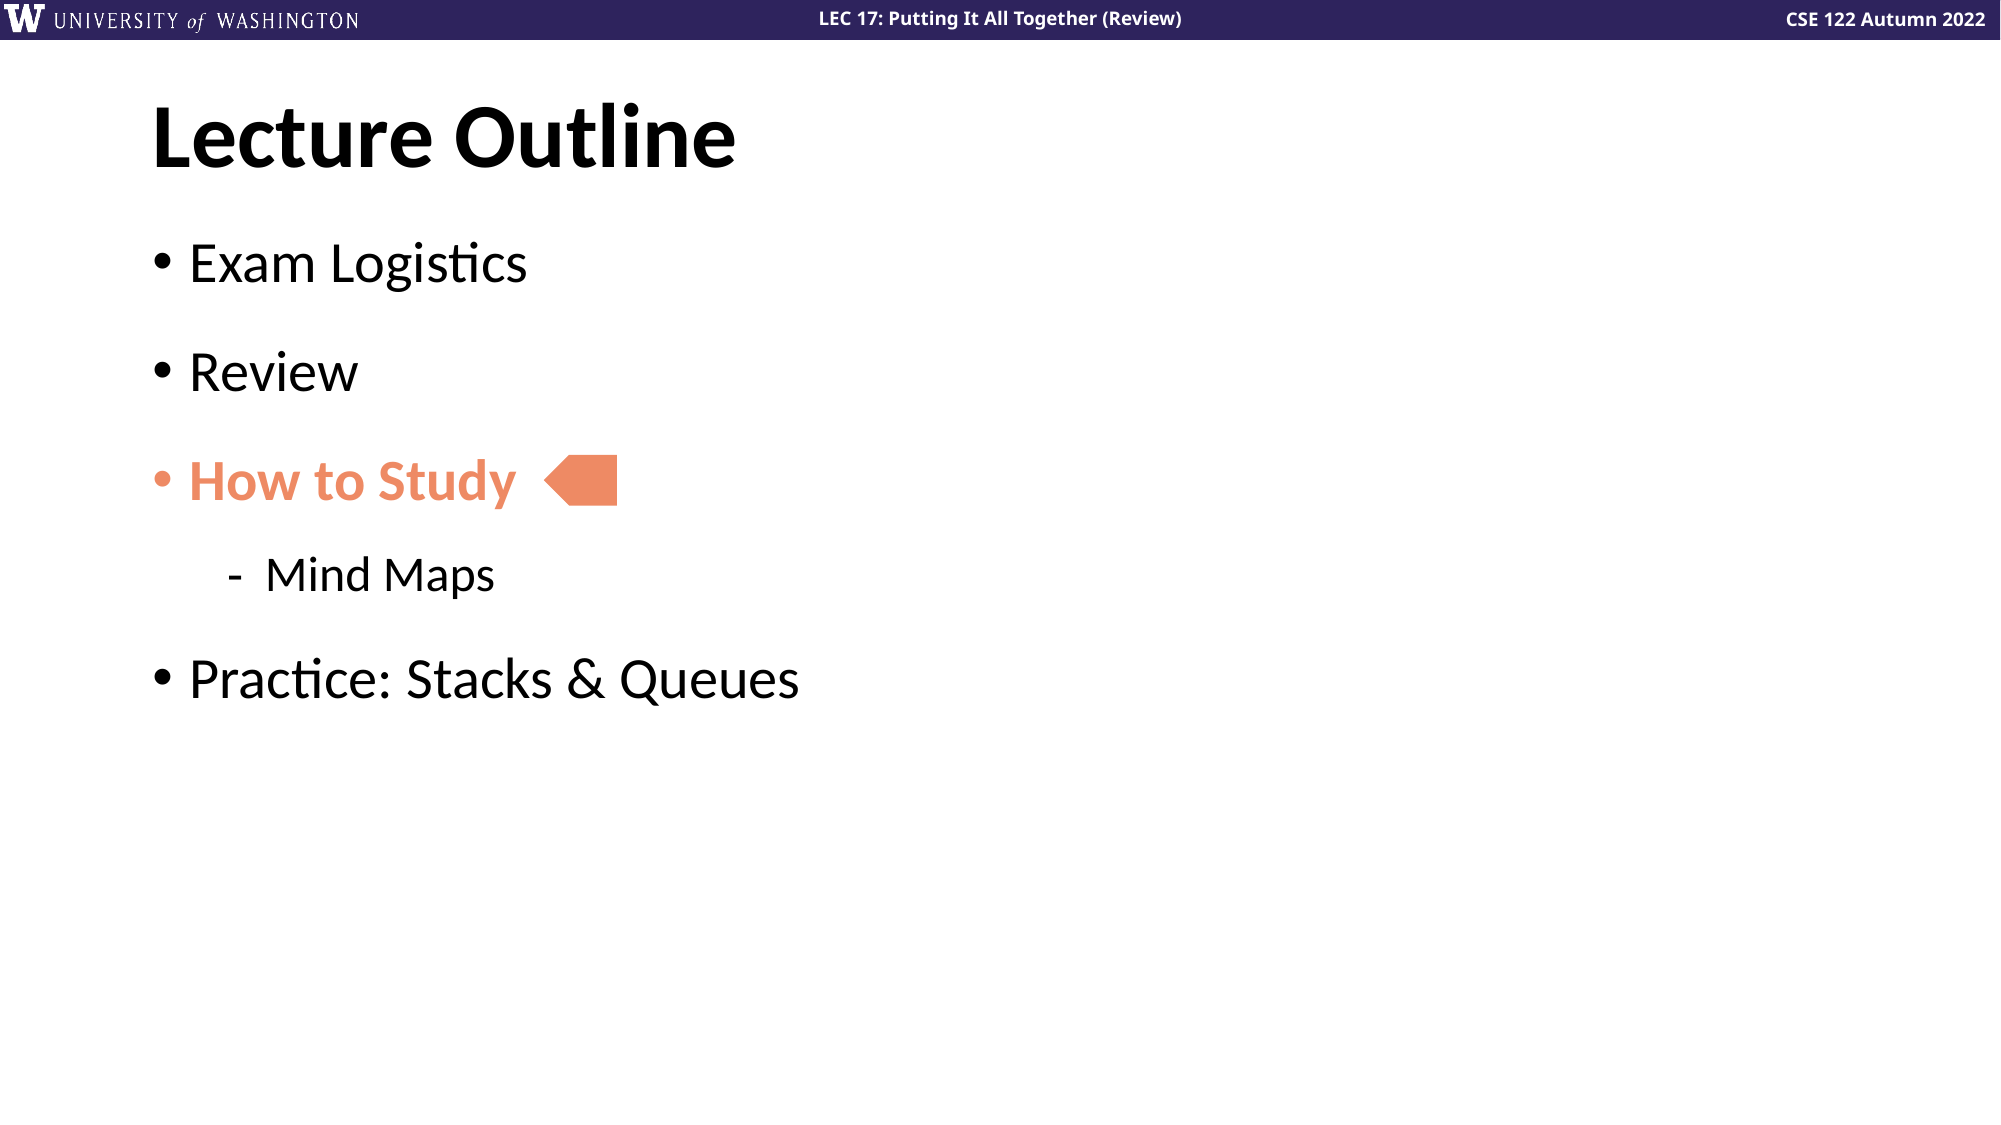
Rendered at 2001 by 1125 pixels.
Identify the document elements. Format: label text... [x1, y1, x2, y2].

list Exam Logistics Review How to Study Mind Maps Practice: Stacks & Queues [137, 224, 1863, 1014]
picture [4, 4, 358, 33]
text_box [542, 453, 618, 507]
title Lecture Outline [137, 74, 1863, 200]
